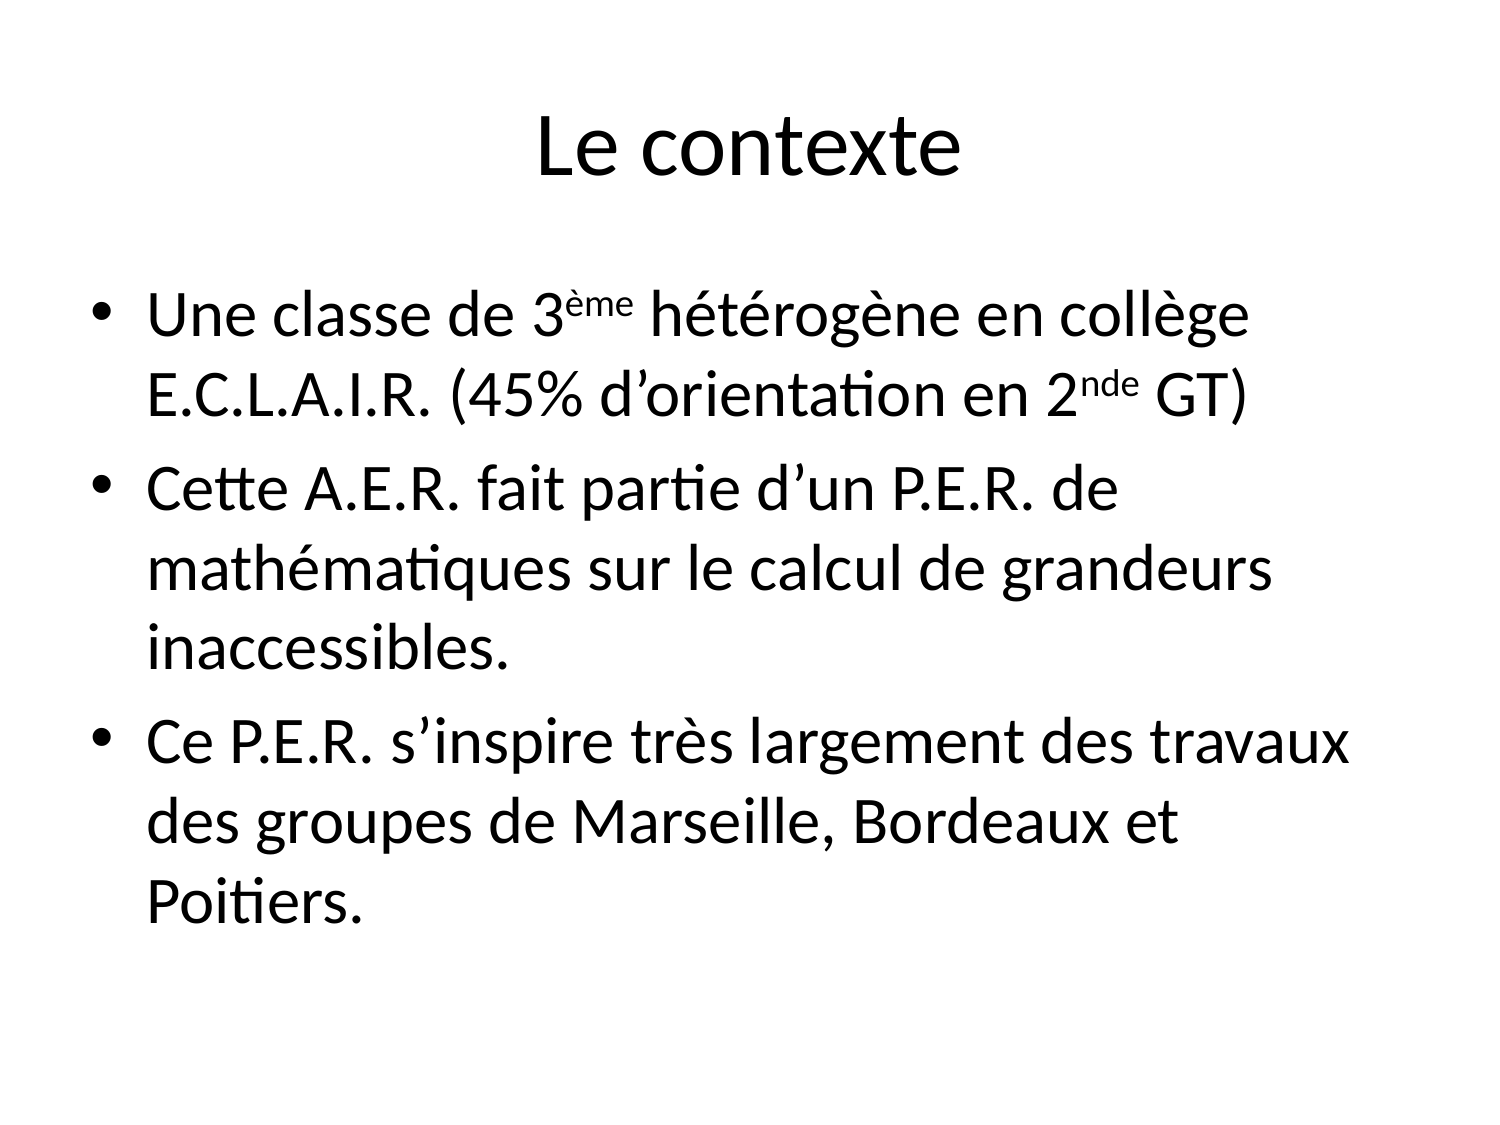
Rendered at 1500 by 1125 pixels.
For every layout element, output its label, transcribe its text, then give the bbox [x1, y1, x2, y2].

title Le contexte [75, 45, 1425, 233]
list Une classe de 3ème hétérogène en collège E.C.L.A.I.R. (45% d’orientation en 2nde GT) Cette A.E.R. fait partie d’un P.E.R. de mathématiques sur le calcul de grandeurs inaccessibles. Ce P.E.R. s’inspire très largement des travaux des groupes de Marseille, Bordeaux et Poitiers. [75, 262, 1425, 1005]
